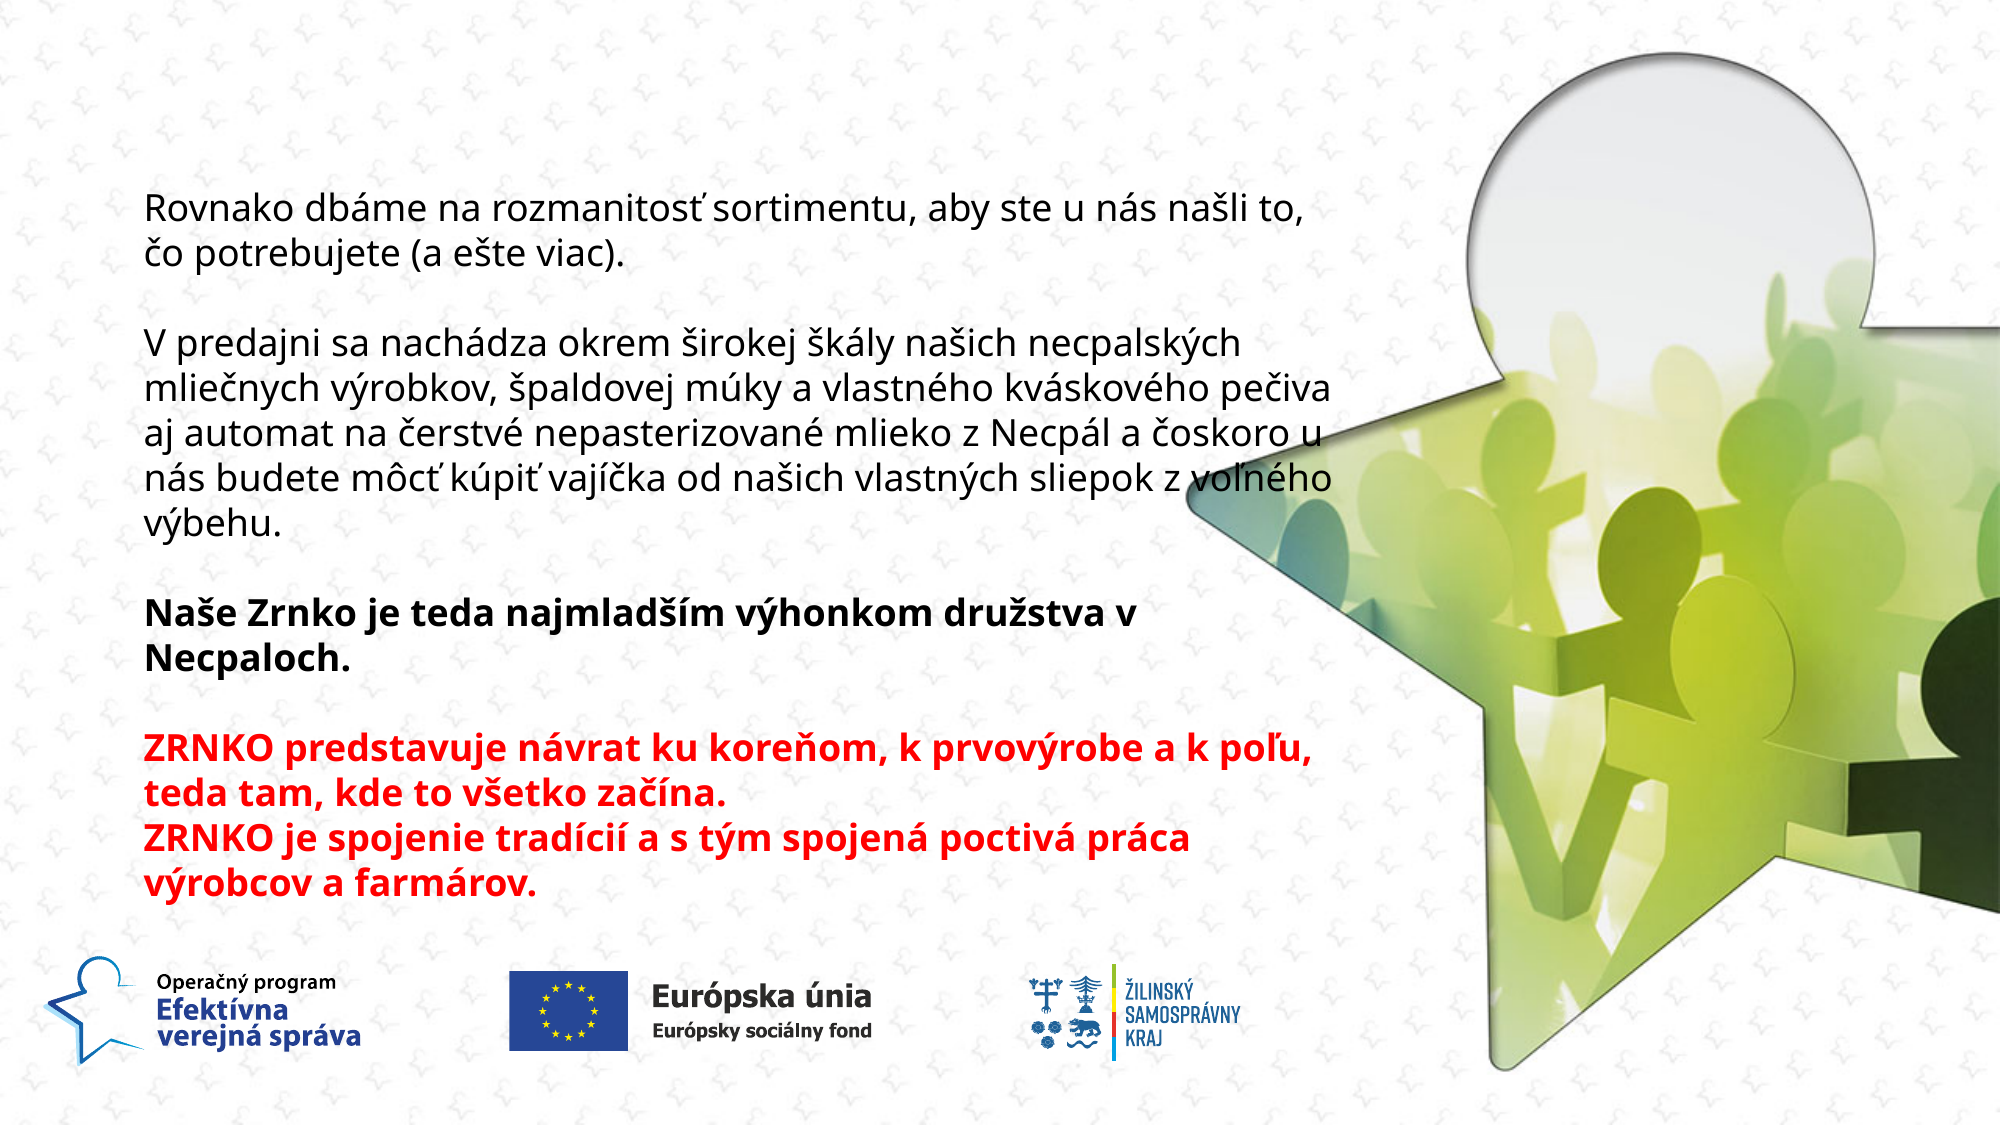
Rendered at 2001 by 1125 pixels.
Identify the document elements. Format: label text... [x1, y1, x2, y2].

picture [0, 0, 2000, 1125]
text_box Rovnako dbáme na rozmanitosť sortimentu, aby ste u nás našli to, čo potrebujete (a ešte viac). V predajni sa nachádza okrem širokej škály našich necpalských mliečnych výrobkov, špaldovej múky a vlastného kváskového pečiva aj automat na čerstvé nepasterizované mlieko z Necpál a čoskoro u nás budete môcť kúpiť vajíčka od našich vlastných sliepok z voľného výbehu. Naše Zrnko je teda najmladším výhonkom družstva v Necpaloch. ZRNKO predstavuje návrat ku koreňom, k prvovýrobe a k poľu, teda tam, kde to všetko začína. ZRNKO je spojenie tradícií a s tým spojená poctivá práca výrobcov a farmárov. [128, 176, 1366, 912]
